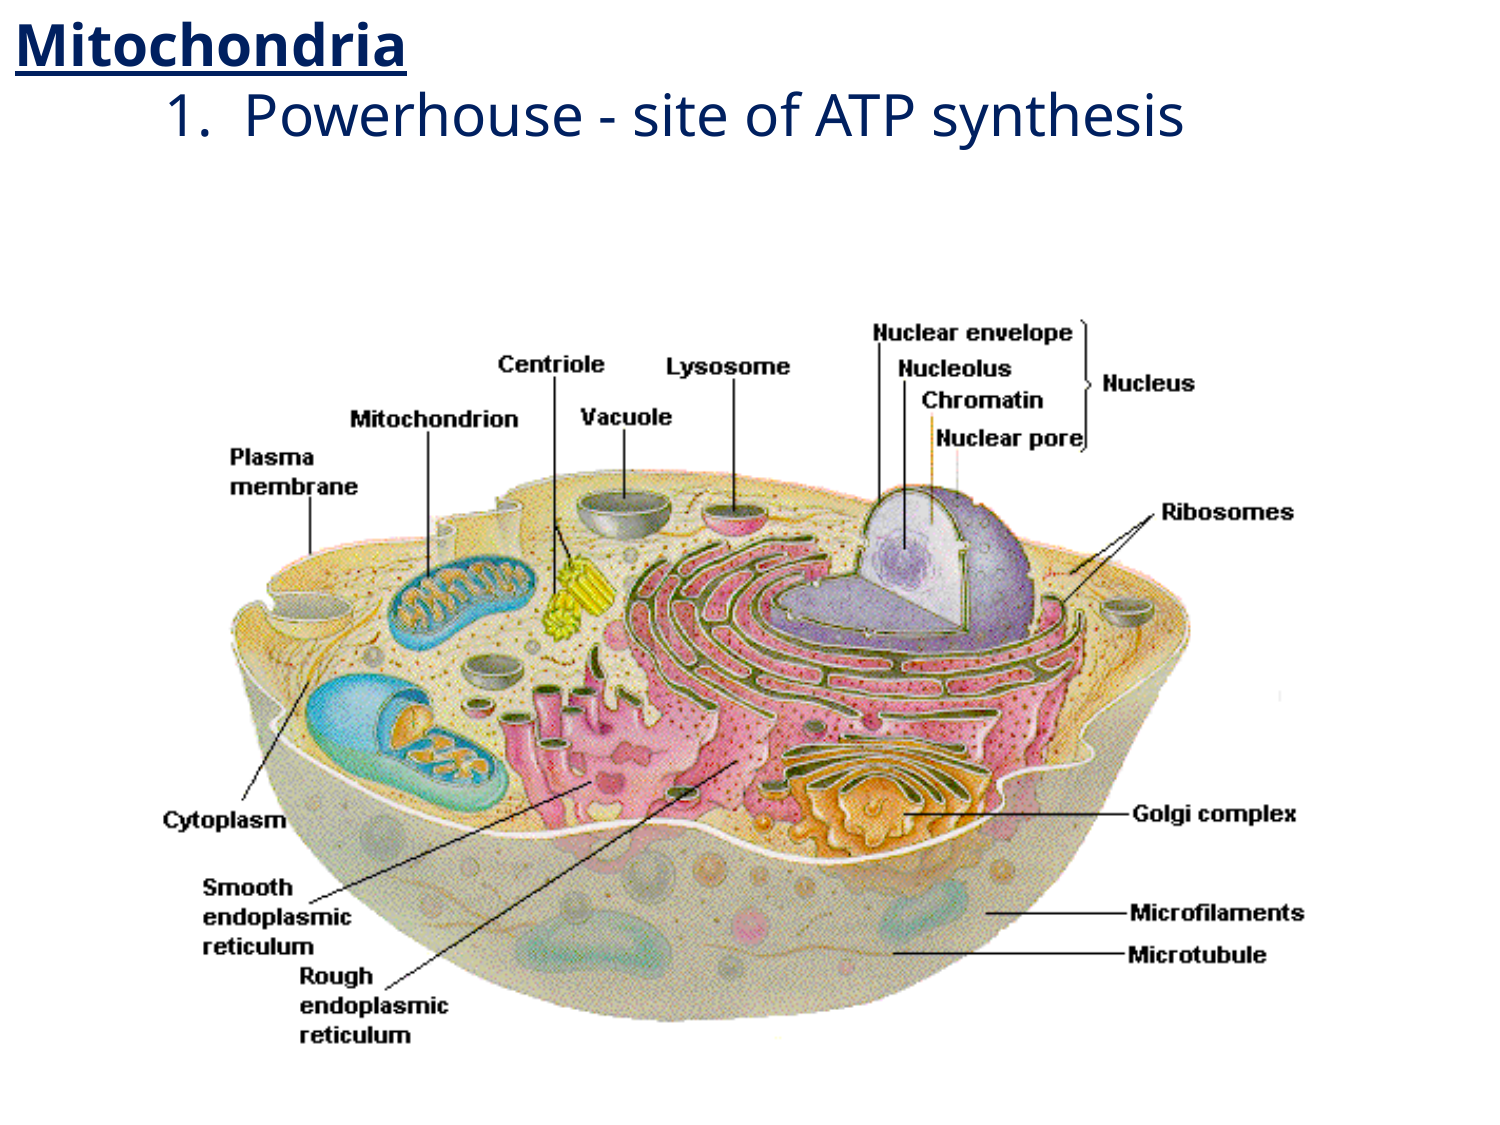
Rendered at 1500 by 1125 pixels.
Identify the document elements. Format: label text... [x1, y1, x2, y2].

picture [162, 299, 1332, 1051]
text_box Mitochondria 1. Powerhouse ‑ site of ATP synthesis [0, 0, 1375, 156]
